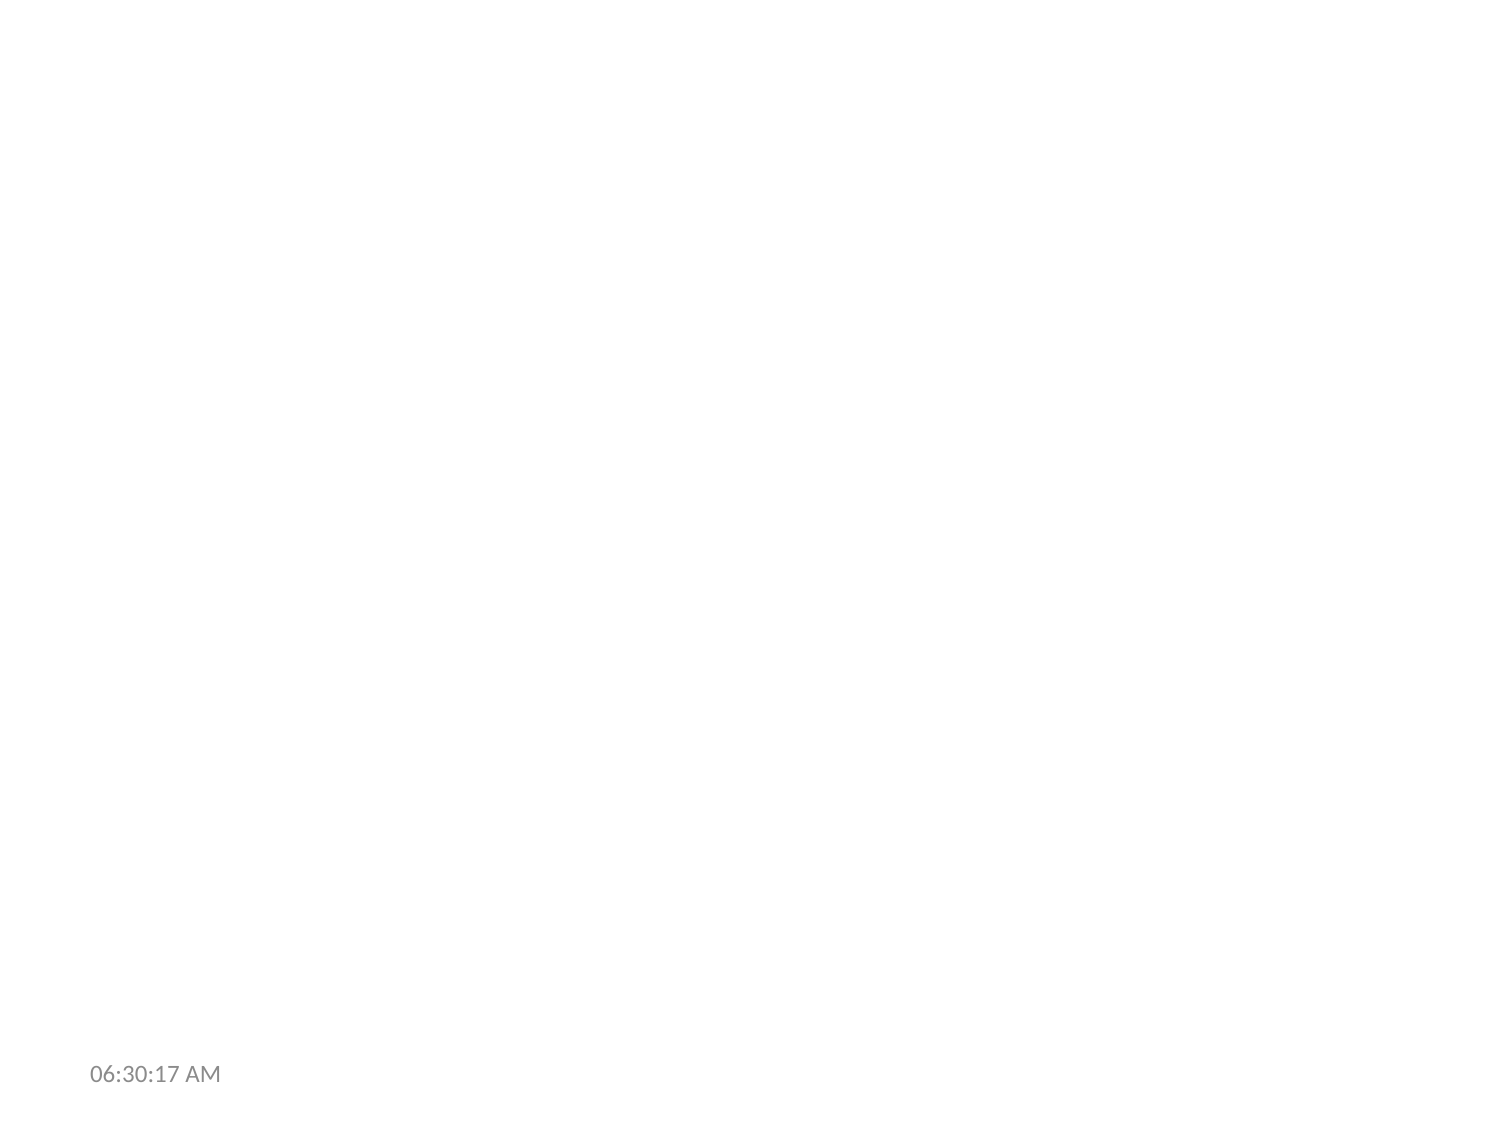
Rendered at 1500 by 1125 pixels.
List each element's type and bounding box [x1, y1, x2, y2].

slide_number [75, 1042, 425, 1103]
